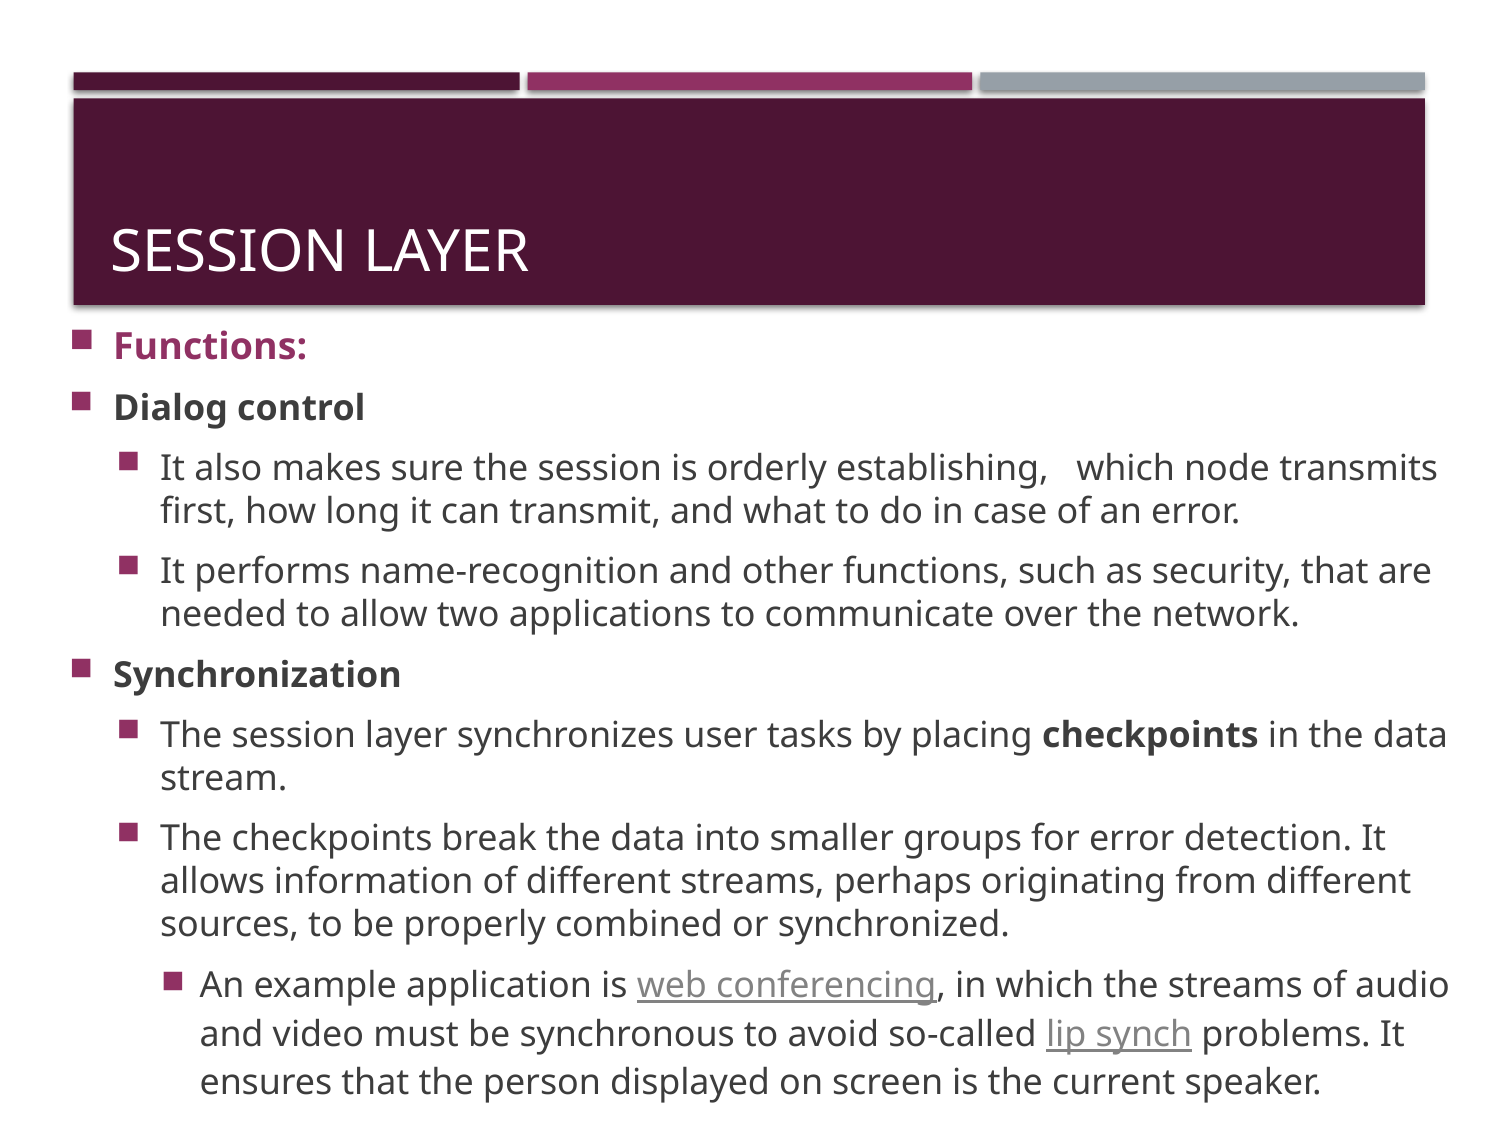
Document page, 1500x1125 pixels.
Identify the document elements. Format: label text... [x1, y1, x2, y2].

list Functions: Dialog control It also makes sure the session is orderly establishing, which node transmits first, how long it can transmit, and what to do in case of an error. It performs name-recognition and other functions, such as security, that are needed to allow two applications to communicate over the network. Synchronization The session layer synchronizes user tasks by placing checkpoints in the data stream. The checkpoints break the data into smaller groups for error detection. It allows information of different streams, perhaps originating from different sources, to be properly combined or synchronized. An example application is web conferencing, in which the streams of audio and video must be synchronous to avoid so-called lip synch problems. It ensures that the person displayed on screen is the current speaker. [53, 314, 1483, 1125]
title Session Layer [95, 112, 1406, 291]
